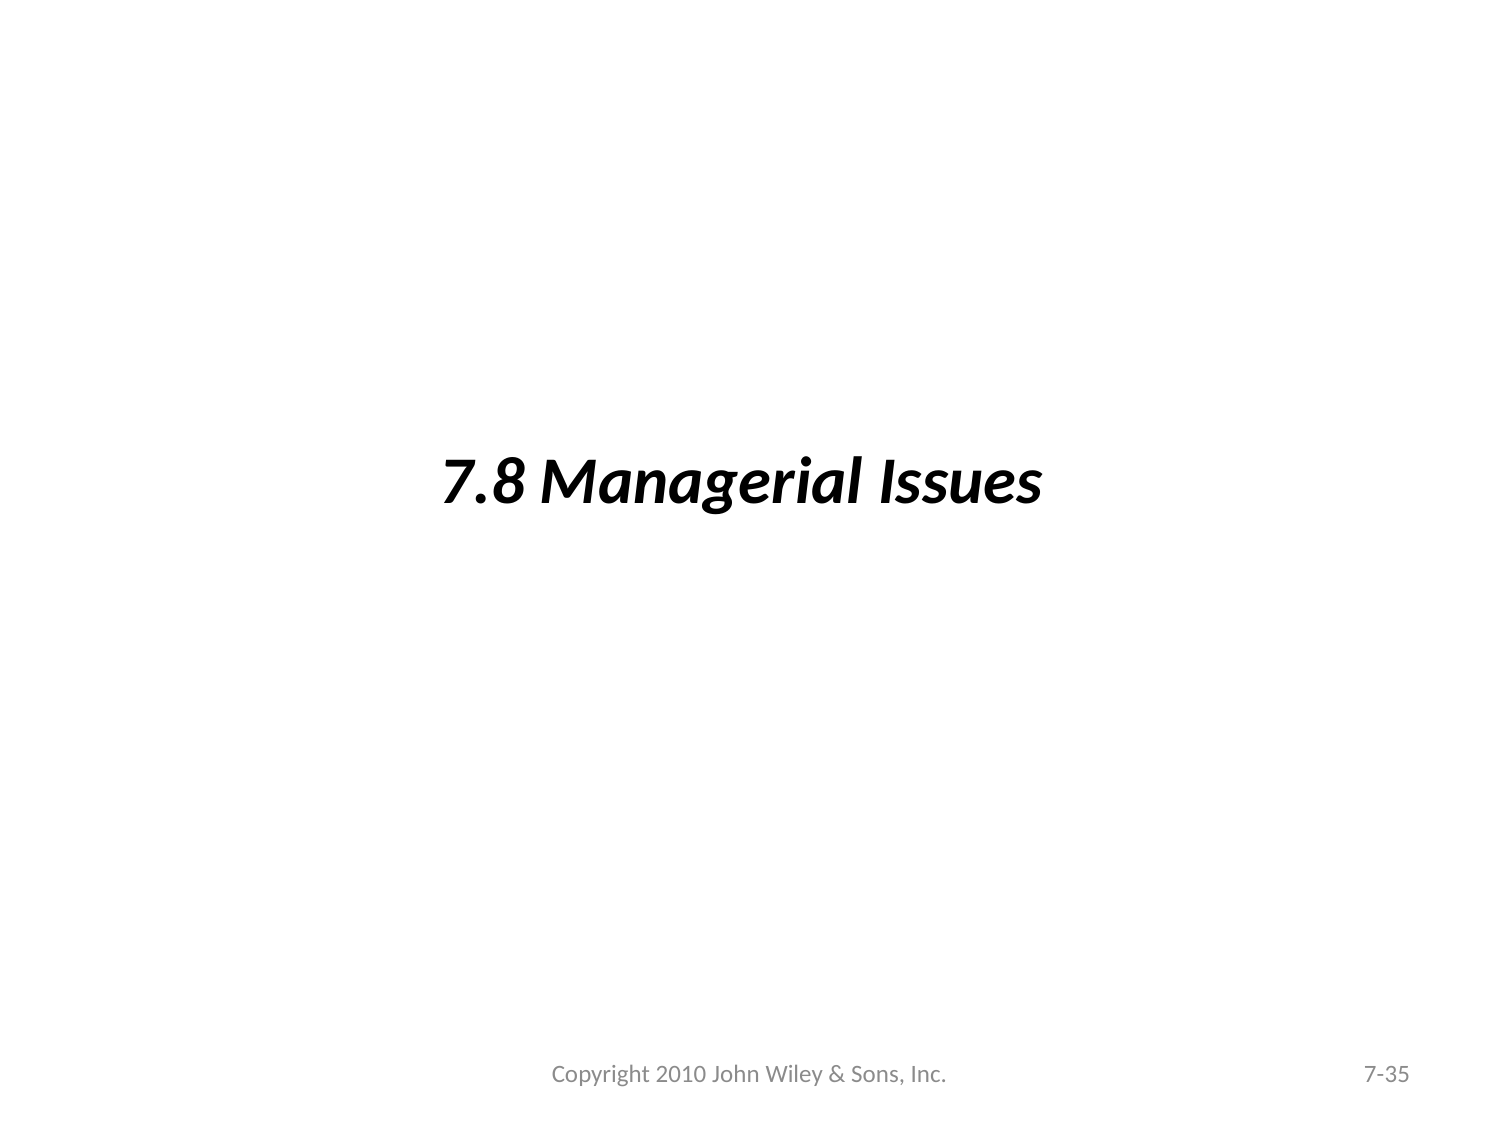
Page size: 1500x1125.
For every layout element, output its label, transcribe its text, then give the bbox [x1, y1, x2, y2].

footer Copyright 2010 John Wiley & Sons, Inc. [512, 1042, 988, 1103]
text_box 7.8 Managerial Issues [425, 429, 1150, 524]
slide_number 7-35 [1074, 1042, 1425, 1103]
